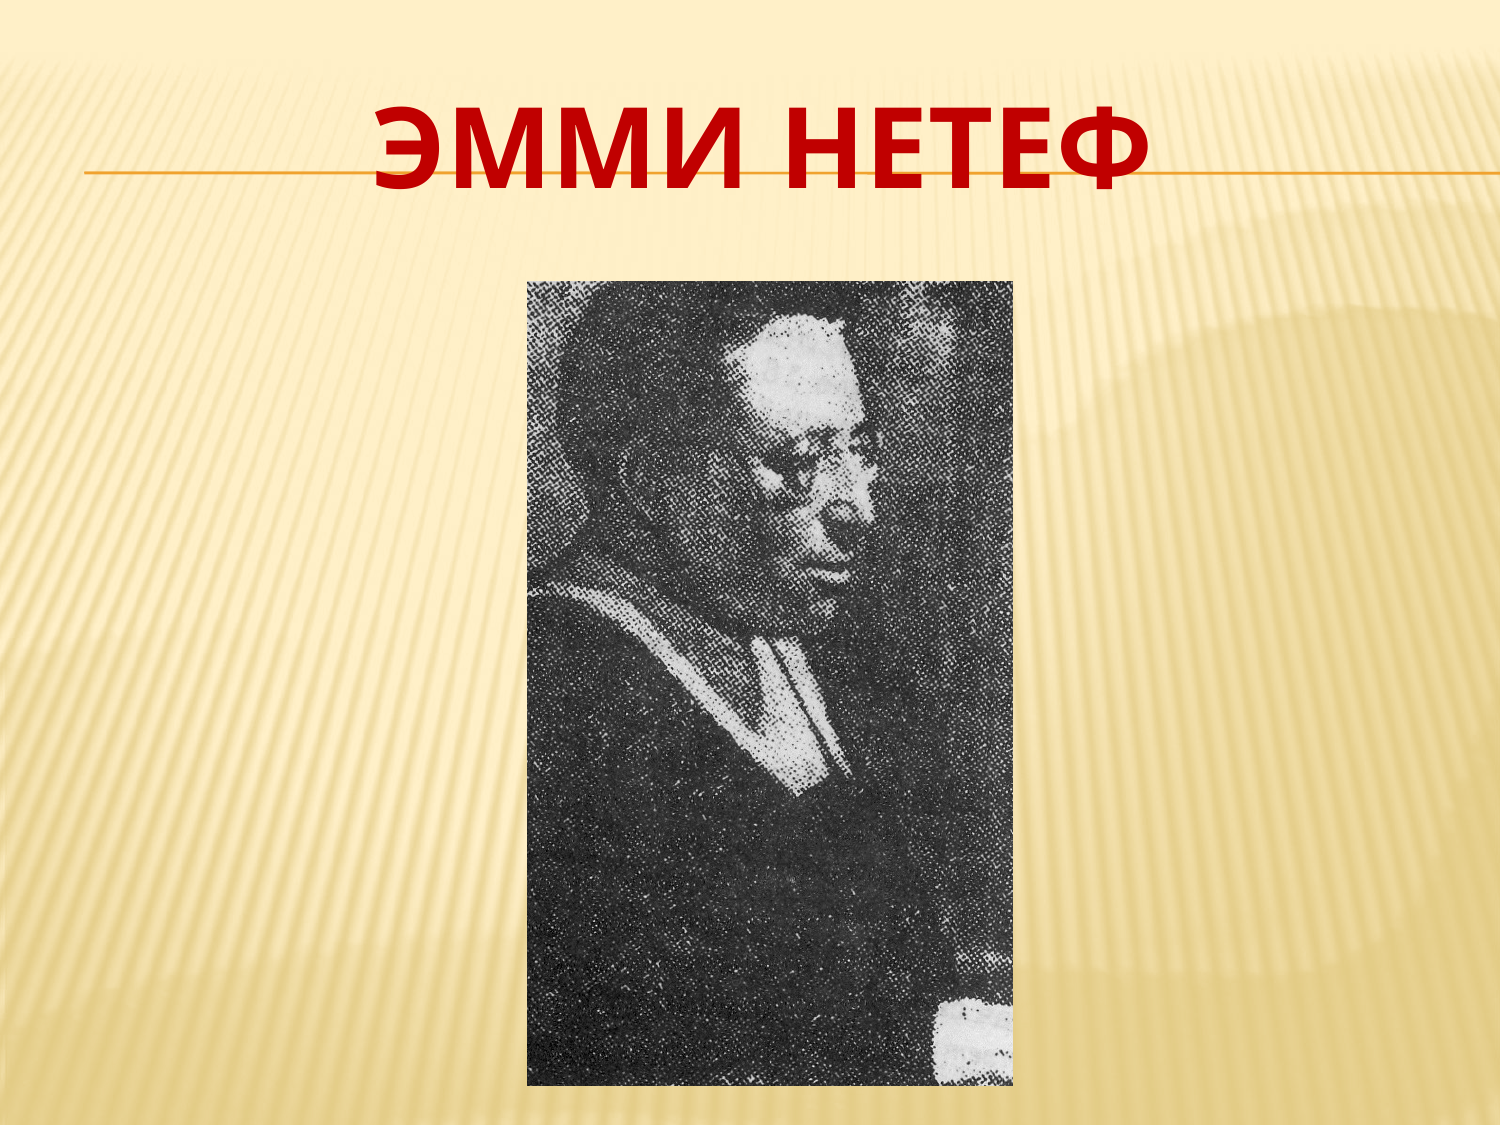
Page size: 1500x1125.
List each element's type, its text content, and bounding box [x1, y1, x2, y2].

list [527, 280, 1014, 1086]
title Эмми нетеф [50, 75, 1475, 213]
